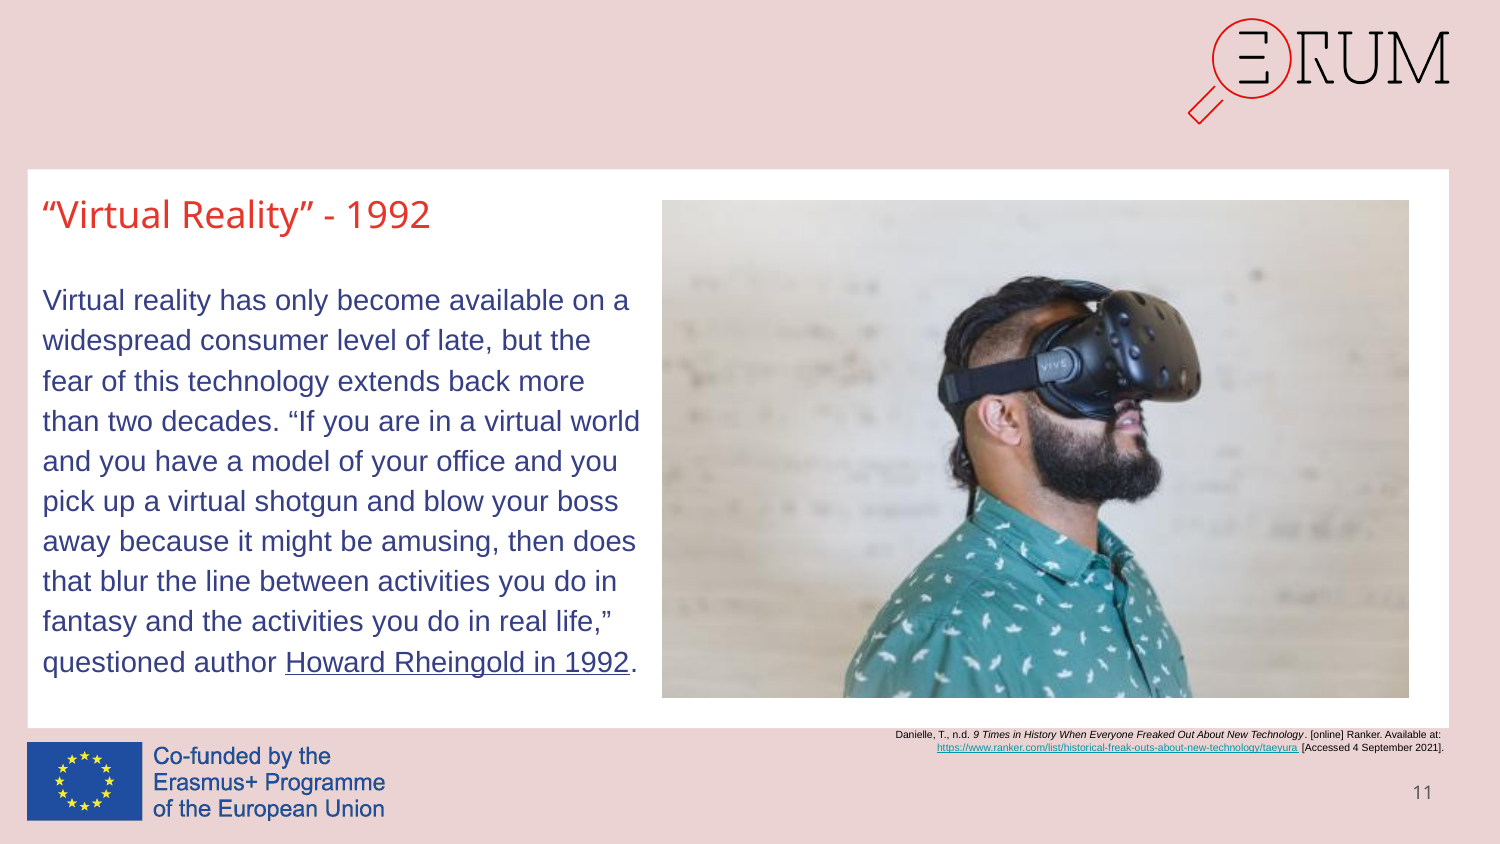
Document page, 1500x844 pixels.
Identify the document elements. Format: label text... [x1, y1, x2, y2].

slide_number 11 [1358, 766, 1449, 826]
picture [1136, 0, 1500, 137]
picture [27, 742, 385, 821]
text_box Danielle, T., n.d. 9 Times in History When Everyone Freaked Out About New Technology. [online] Ranker. Available at: https://www.ranker.com/list/historical-freak-outs-about-new-technology/taeyura [Accessed 4 September 2021]. [841, 715, 1460, 766]
picture [662, 200, 1409, 698]
list “Virtual Reality” - 1992 Virtual reality has only become available on a widespread consumer level of late, but the fear of this technology extends back more than two decades. “If you are in a virtual world and you have a model of your office and you pick up a virtual shotgun and blow your boss away because it might be amusing, then does that blur the line between activities you do in fantasy and the activities you do in real life,” questioned author Howard Rheingold in 1992. [27, 169, 1449, 729]
